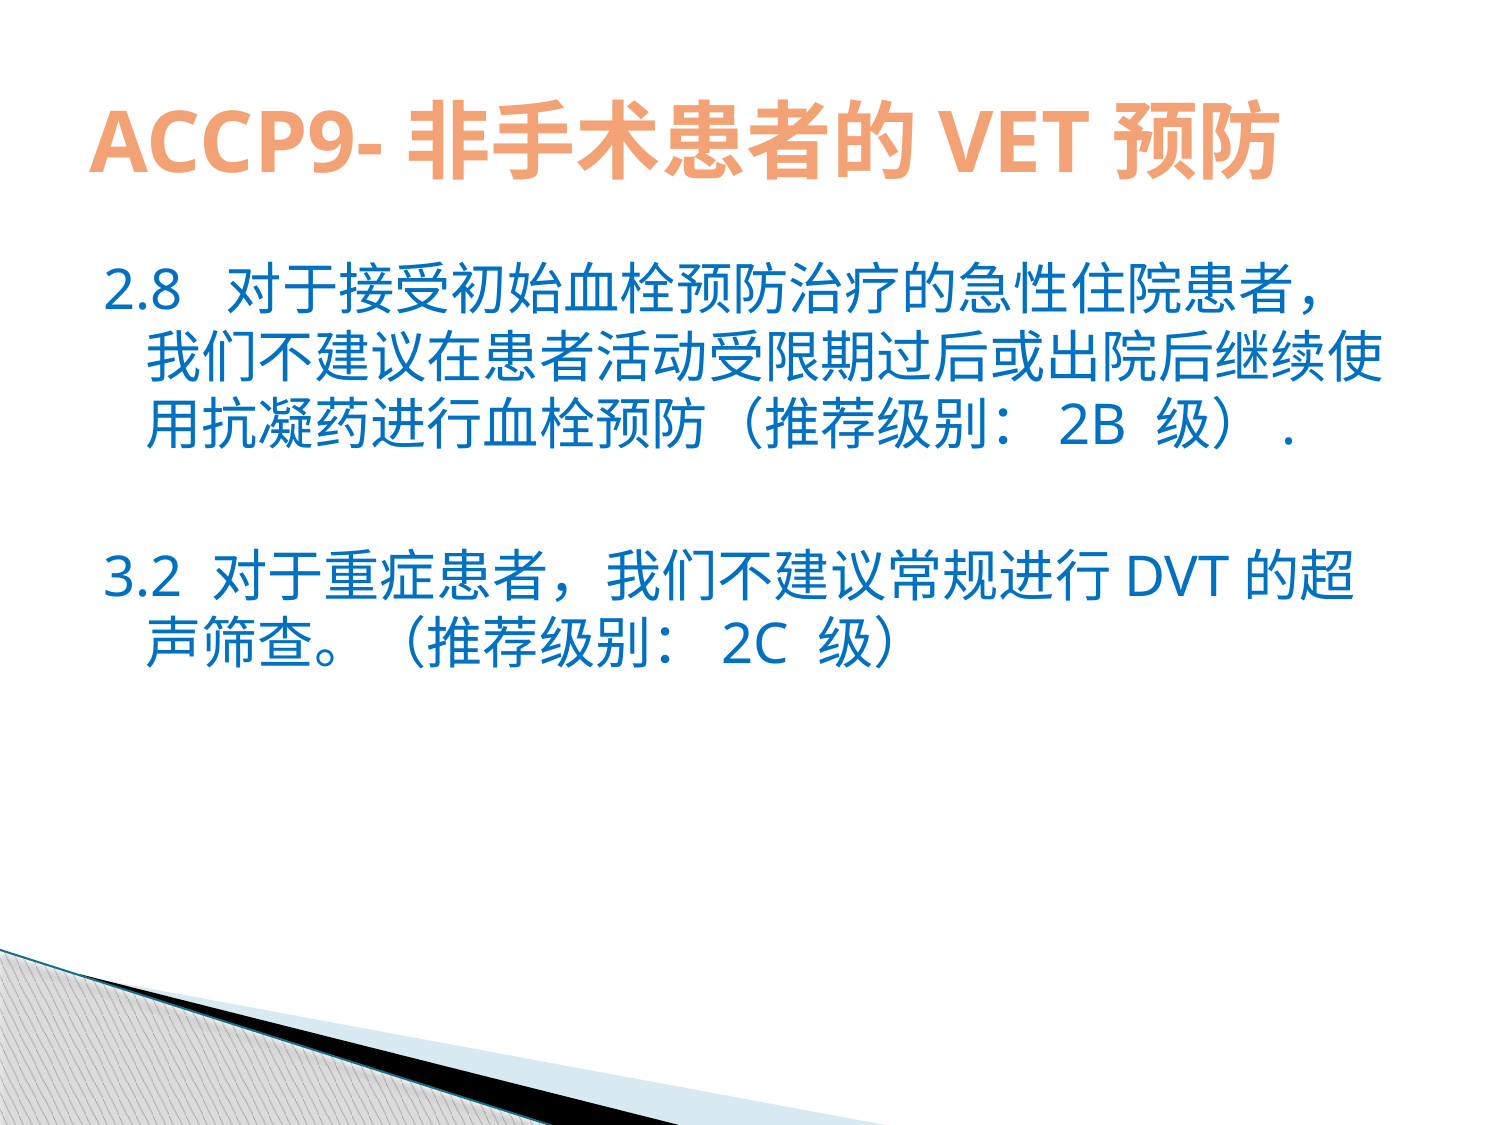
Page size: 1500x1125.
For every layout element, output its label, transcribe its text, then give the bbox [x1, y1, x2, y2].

title ACCP9-非手术患者的VET预防 [75, 45, 1425, 233]
list 2.8 对于接受初始血栓预防治疗的急性住院患者，我们不建议在患者活动受限期过后或出院后继续使用抗凝药进行血栓预防（推荐级别：2B 级）. 3.2 对于重症患者，我们不建议常规进行DVT的超声筛查。（推荐级别：2C 级） [70, 245, 1421, 989]
